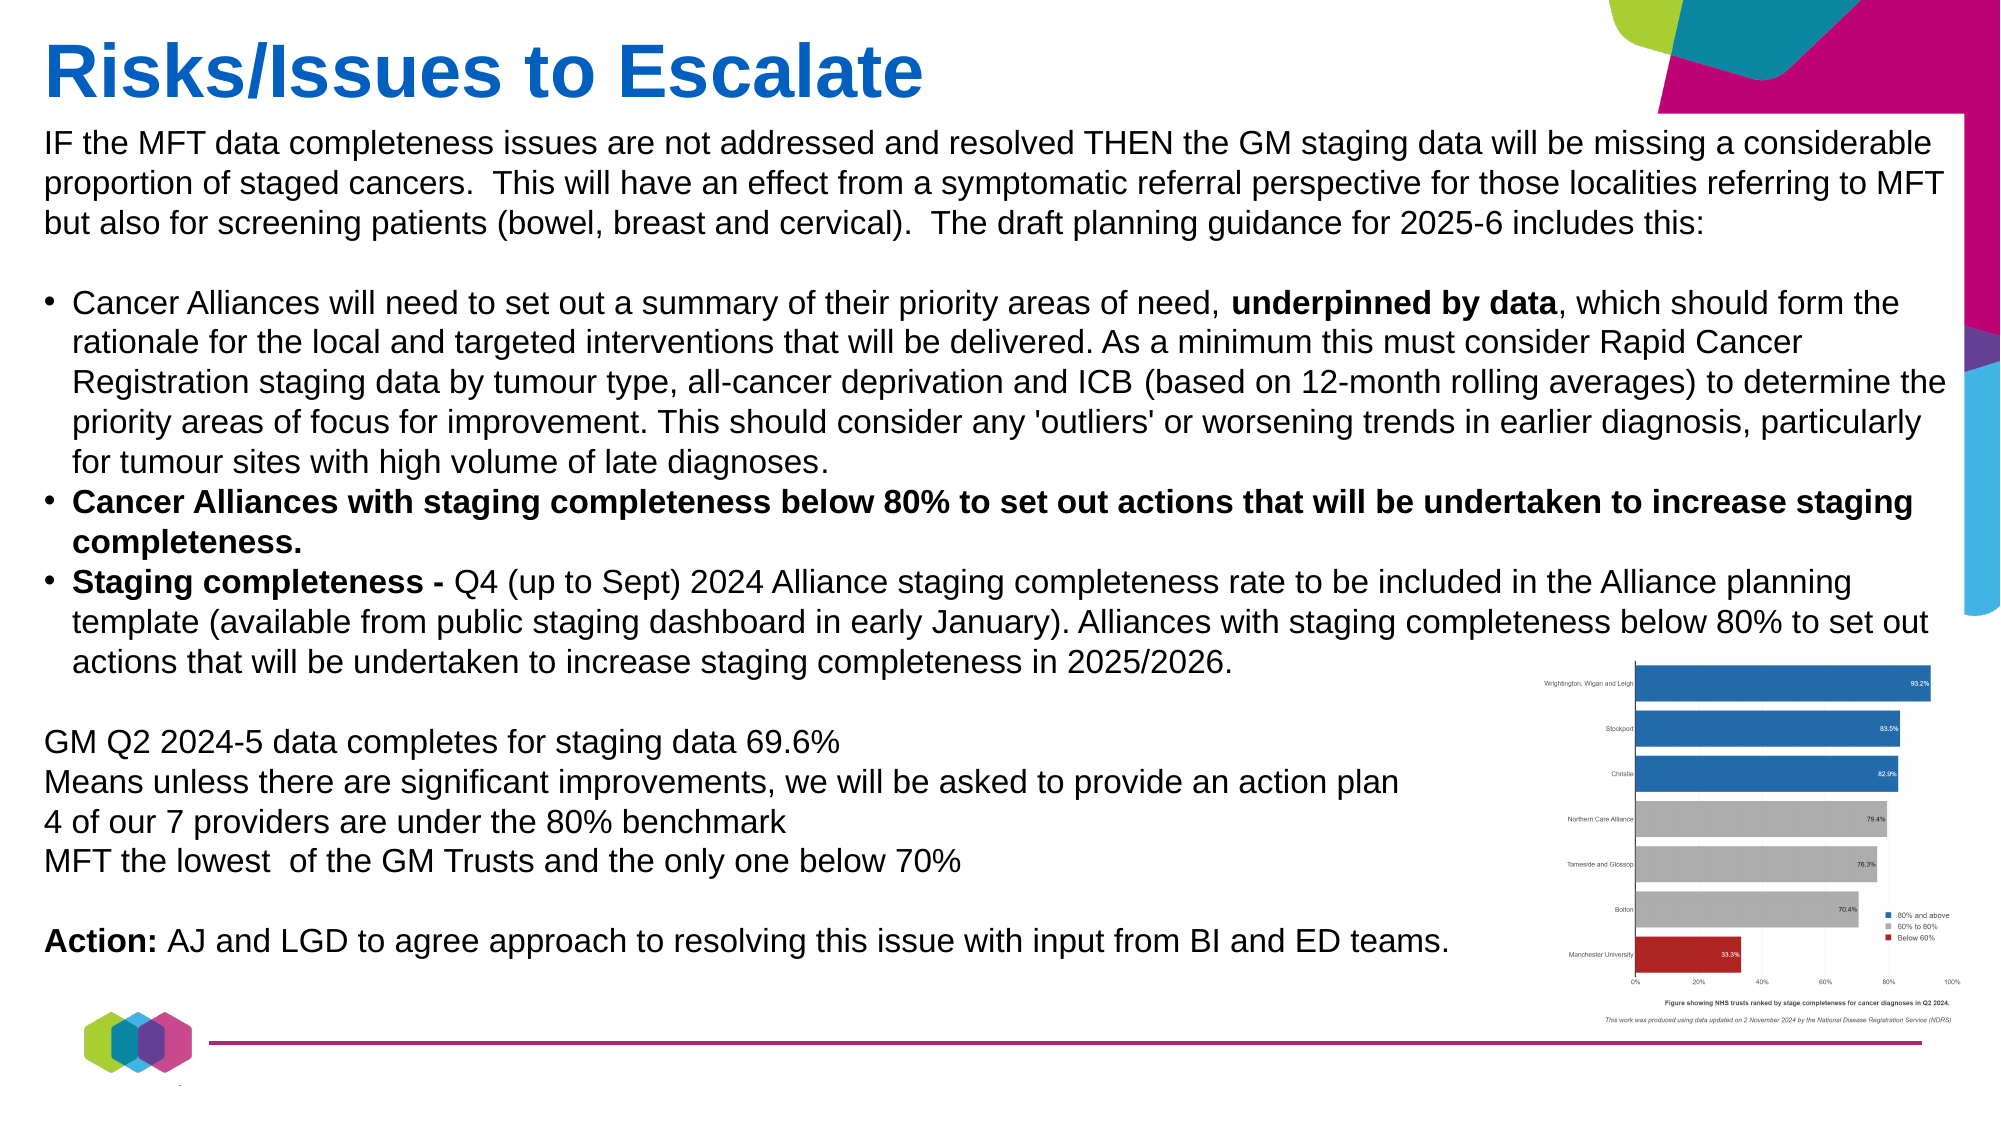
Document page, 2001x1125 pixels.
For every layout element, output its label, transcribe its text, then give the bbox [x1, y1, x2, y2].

list Risks/Issues to Escalate [30, 13, 1619, 113]
picture [1458, 0, 2000, 1024]
picture [37, 1012, 240, 1086]
text_box IF the MFT data completeness issues are not addressed and resolved THEN the GM staging data will be missing a considerable proportion of staged cancers. This will have an effect from a symptomatic referral perspective for those localities referring to MFT but also for screening patients (bowel, breast and cervical). The draft planning guidance for 2025-6 includes this: Cancer Alliances will need to set out a summary of their priority areas of need, underpinned by data, which should form the rationale for the local and targeted interventions that will be delivered. As a minimum this must consider Rapid Cancer Registration staging data by tumour type, all-cancer deprivation and ICB (based on 12-month rolling averages) to determine the priority areas of focus for improvement. This should consider any 'outliers' or worsening trends in earlier diagnosis, particularly for tumour sites with high volume of late diagnoses. Cancer Alliances with staging completeness below 80% to set out actions that will be undertaken to increase staging completeness. Staging completeness - Q4 (up to Sept) 2024 Alliance staging completeness rate to be included in the Alliance planning template (available from public staging dashboard in early January). Alliances with staging completeness below 80% to set out actions that will be undertaken to increase staging completeness in 2025/2026. GM Q2 2024-5 data completes for staging data 69.6% Means unless there are significant improvements, we will be asked to provide an action plan 4 of our 7 providers are under the 80% benchmark MFT the lowest of the GM Trusts and the only one below 70% Action: AJ and LGD to agree approach to resolving this issue with input from BI and ED teams. [29, 113, 1965, 967]
